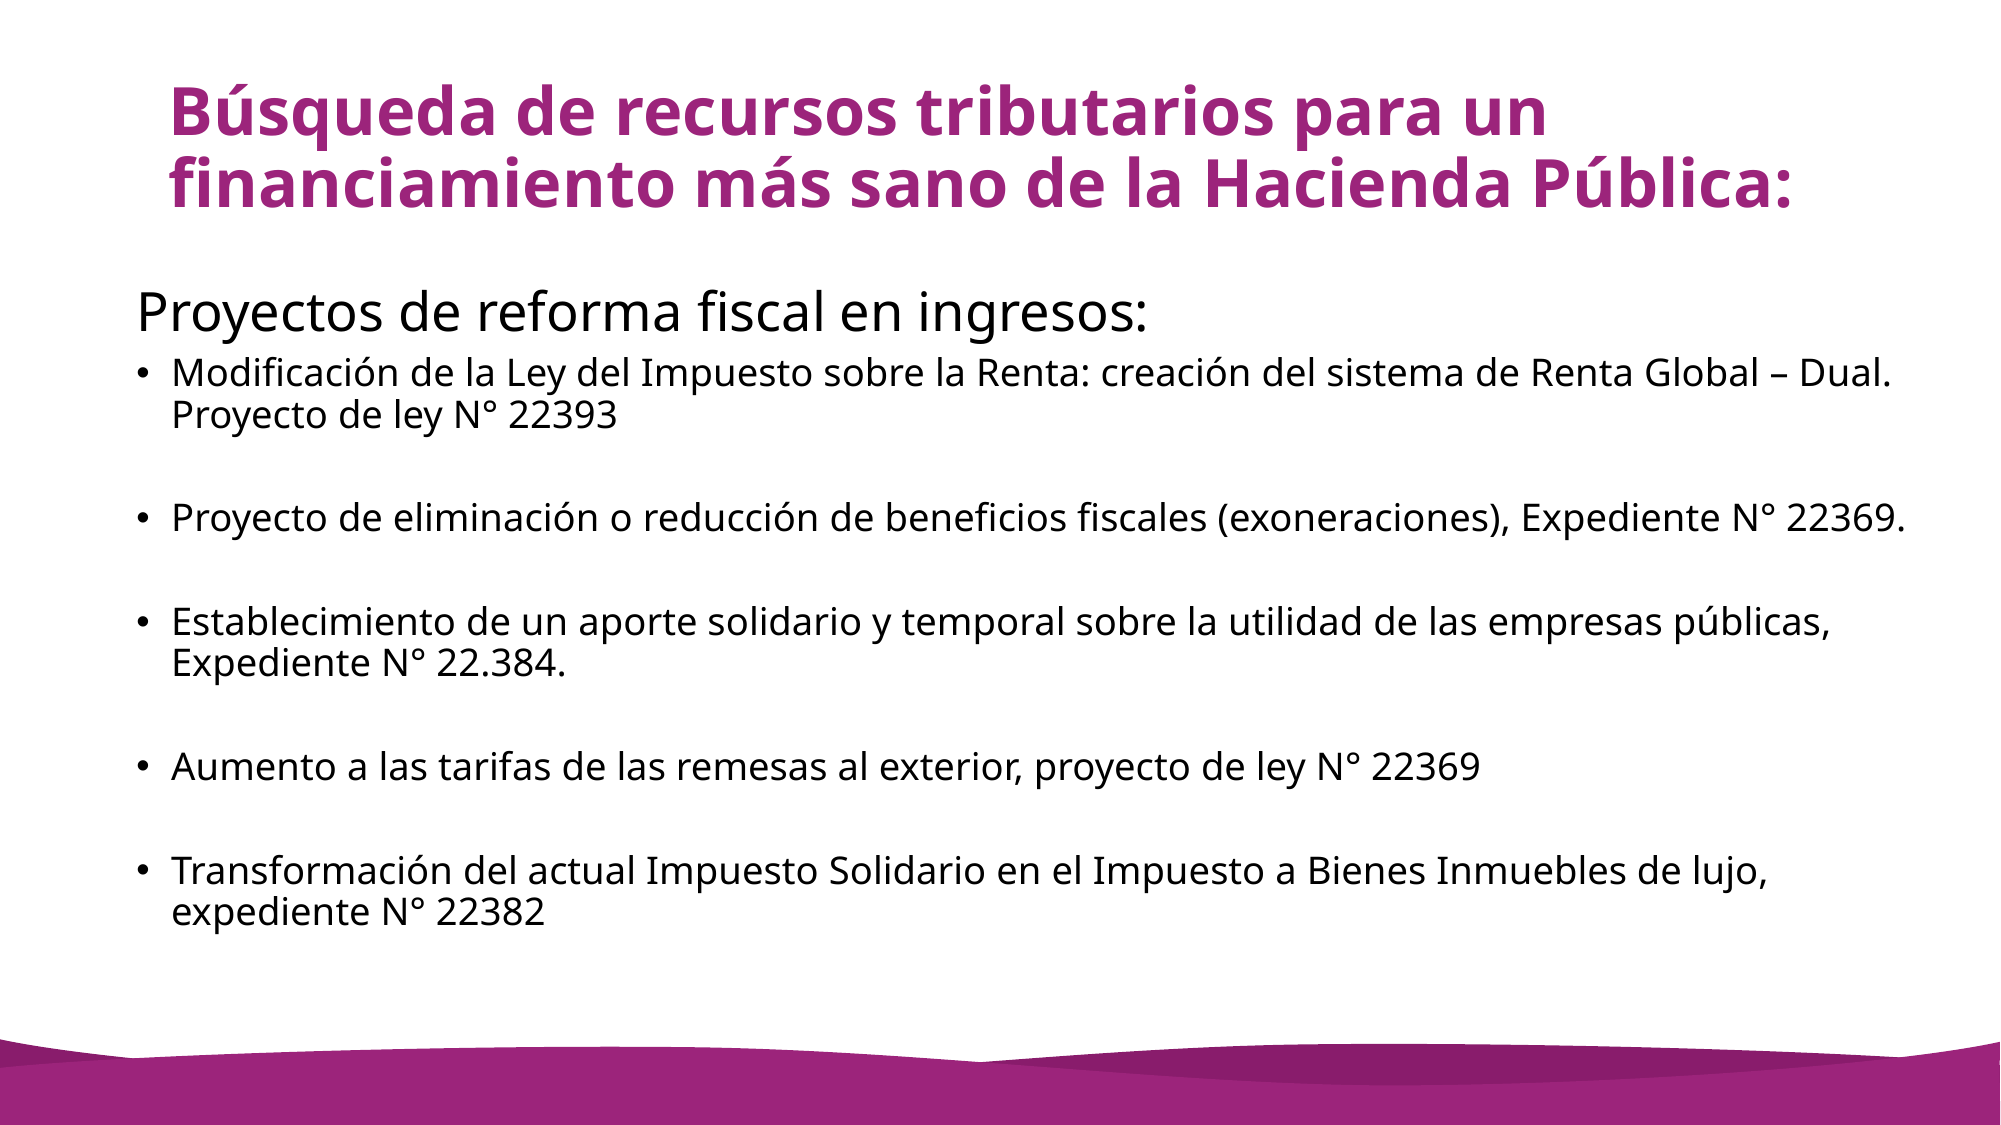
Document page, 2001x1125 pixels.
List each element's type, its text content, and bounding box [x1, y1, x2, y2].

title Búsqueda de recursos tributarios para un financiamiento más sano de la Hacienda Pública: [153, 41, 1879, 259]
list Proyectos de reforma fiscal en ingresos: Modificación de la Ley del Impuesto sobre la Renta: creación del sistema de Renta Global – Dual. Proyecto de ley N° 22393 Proyecto de eliminación o reducción de beneficios fiscales (exoneraciones), Expediente N° 22369. Establecimiento de un aporte solidario y temporal sobre la utilidad de las empresas públicas, Expediente N° 22.384. Aumento a las tarifas de las remesas al exterior, proyecto de ley N° 22369 Transformación del actual Impuesto Solidario en el Impuesto a Bienes Inmuebles de lujo, expediente N° 22382 [121, 277, 1934, 992]
